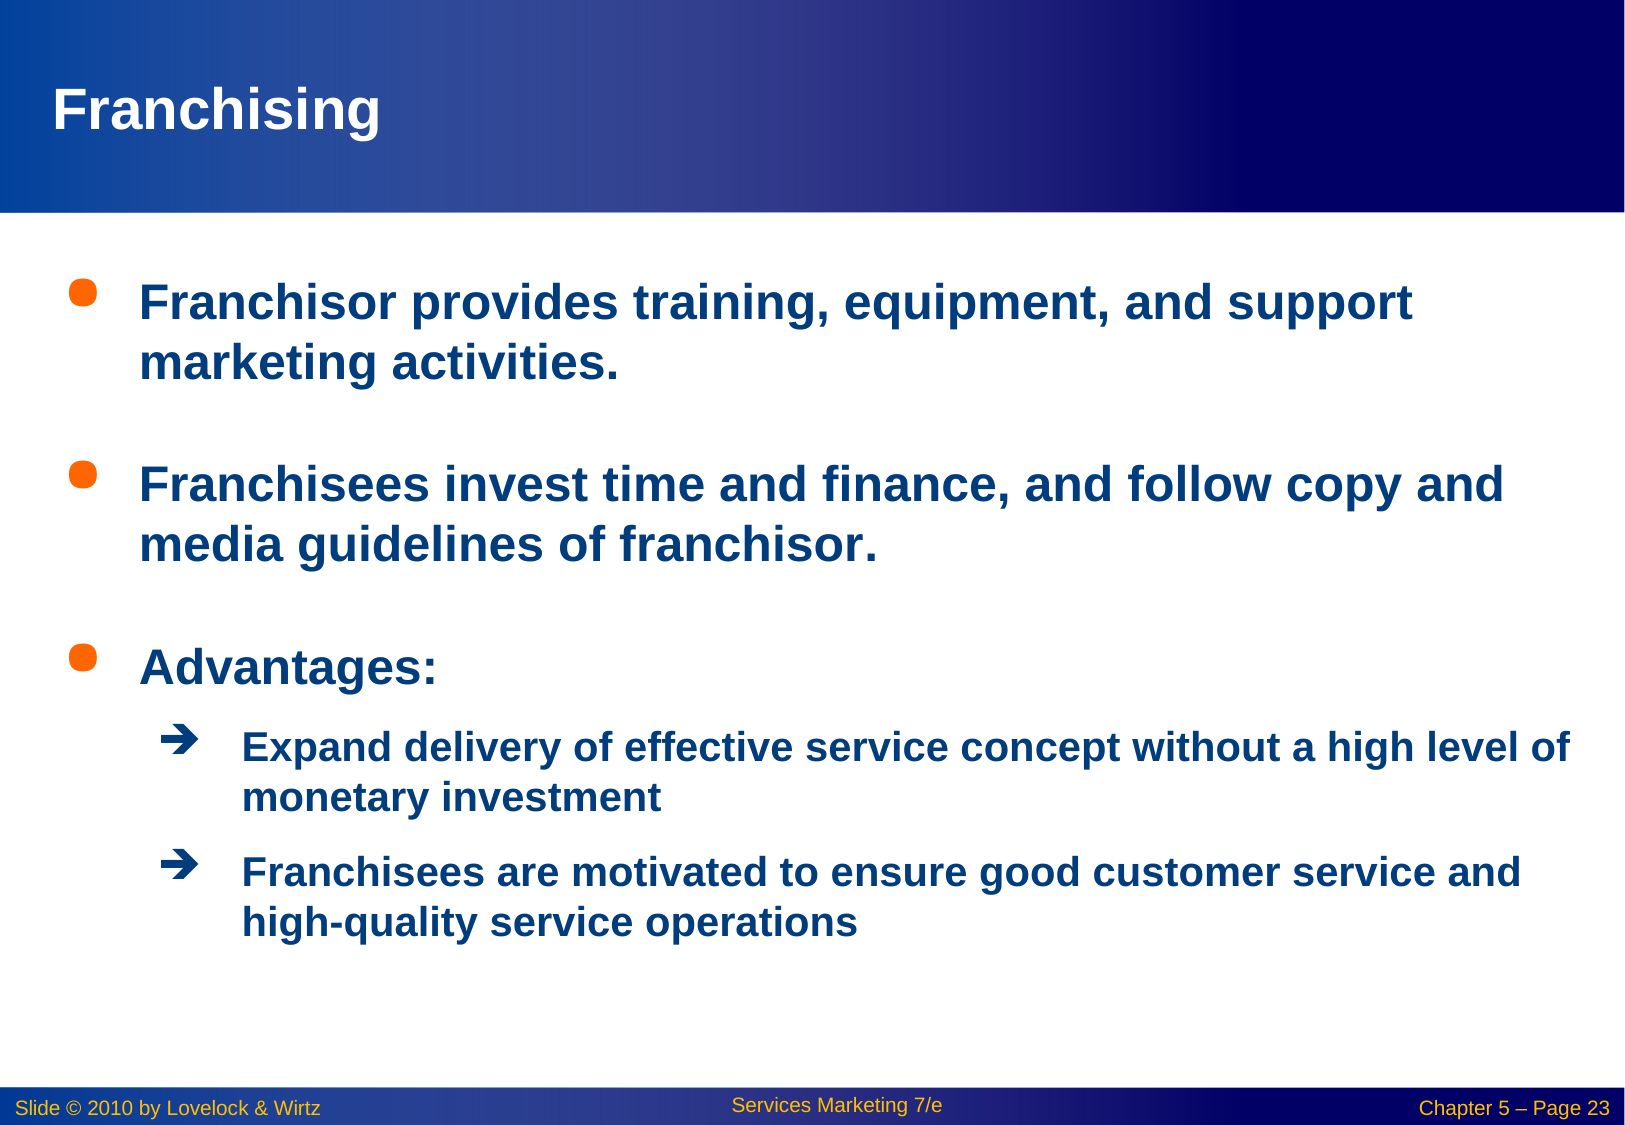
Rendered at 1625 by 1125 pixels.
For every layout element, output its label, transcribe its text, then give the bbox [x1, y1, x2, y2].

title Franchising [36, 37, 1088, 176]
list Franchisor provides training, equipment, and support marketing activities. Franchisees invest time and finance, and follow copy and media guidelines of franchisor. Advantages: Expand delivery of effective service concept without a high level of monetary investment Franchisees are motivated to ensure good customer service and high-quality service operations [49, 261, 1588, 1051]
